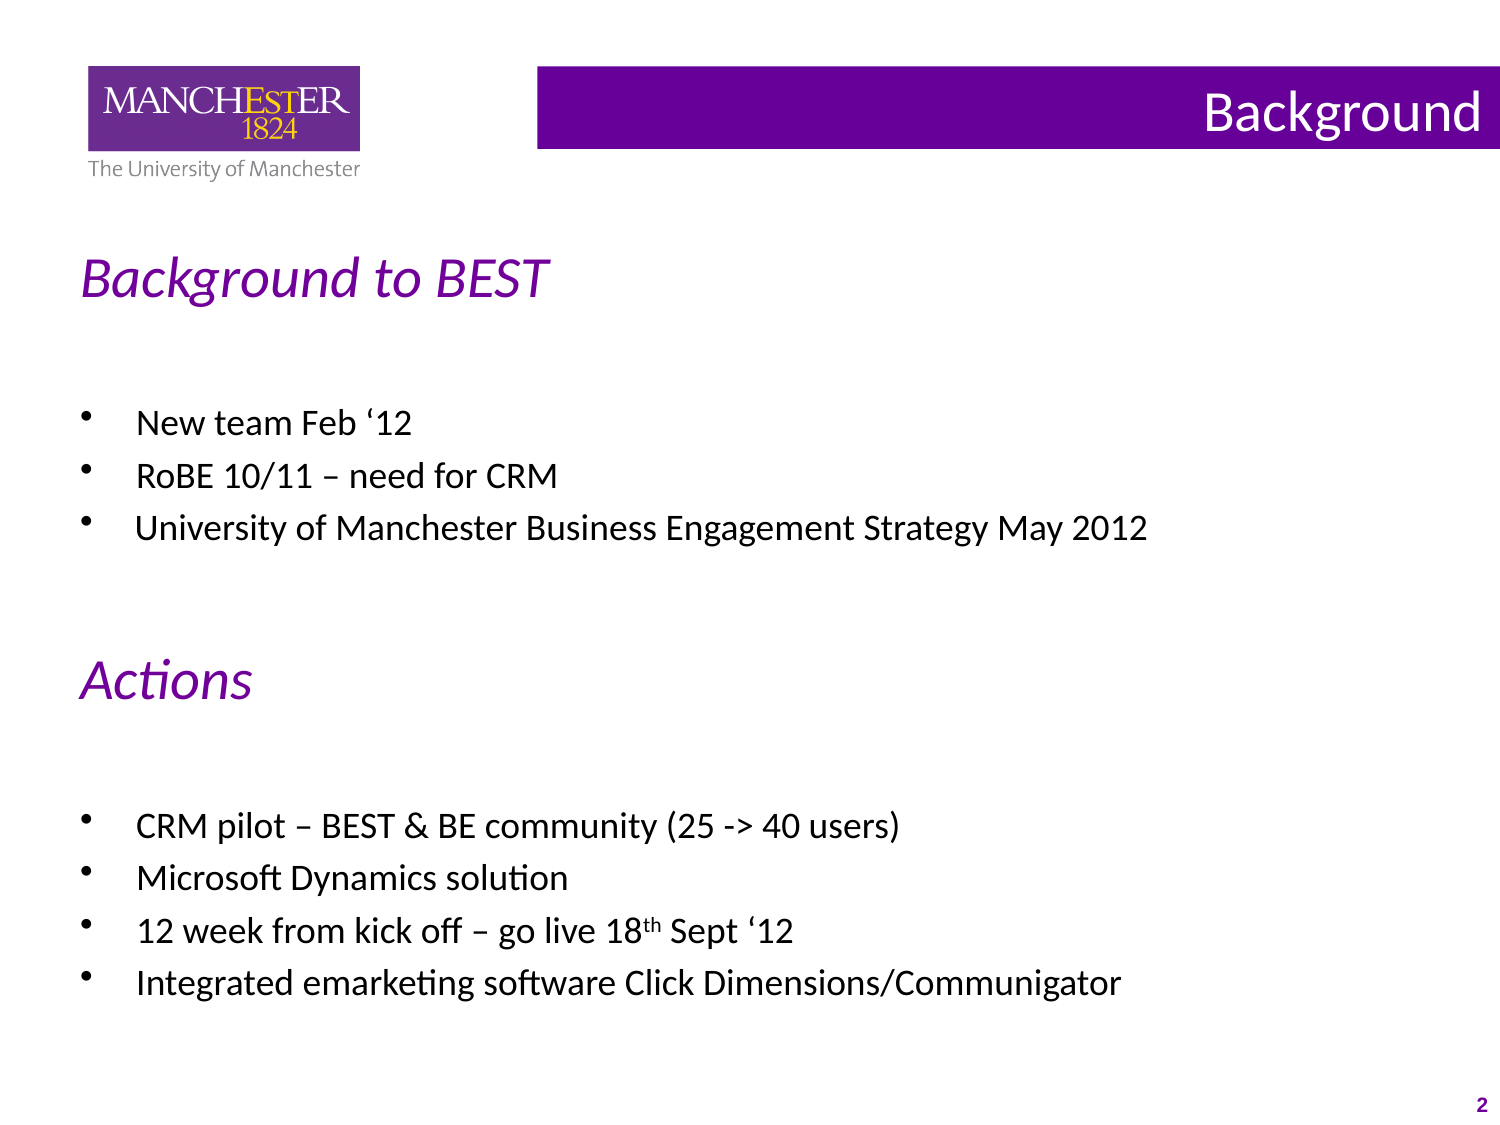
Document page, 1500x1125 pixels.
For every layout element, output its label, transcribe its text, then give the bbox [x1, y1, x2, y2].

list Background to BEST New team Feb ‘12 RoBE 10/11 – need for CRM University of Manchester Business Engagement Strategy May 2012 Actions CRM pilot – BEST & BE community (25 -> 40 users) Microsoft Dynamics solution 12 week from kick off – go live 18th Sept ‘12 Integrated emarketing software Click Dimensions/Communigator [64, 231, 1448, 1048]
picture [88, 66, 360, 182]
title Background [537, 66, 1500, 150]
